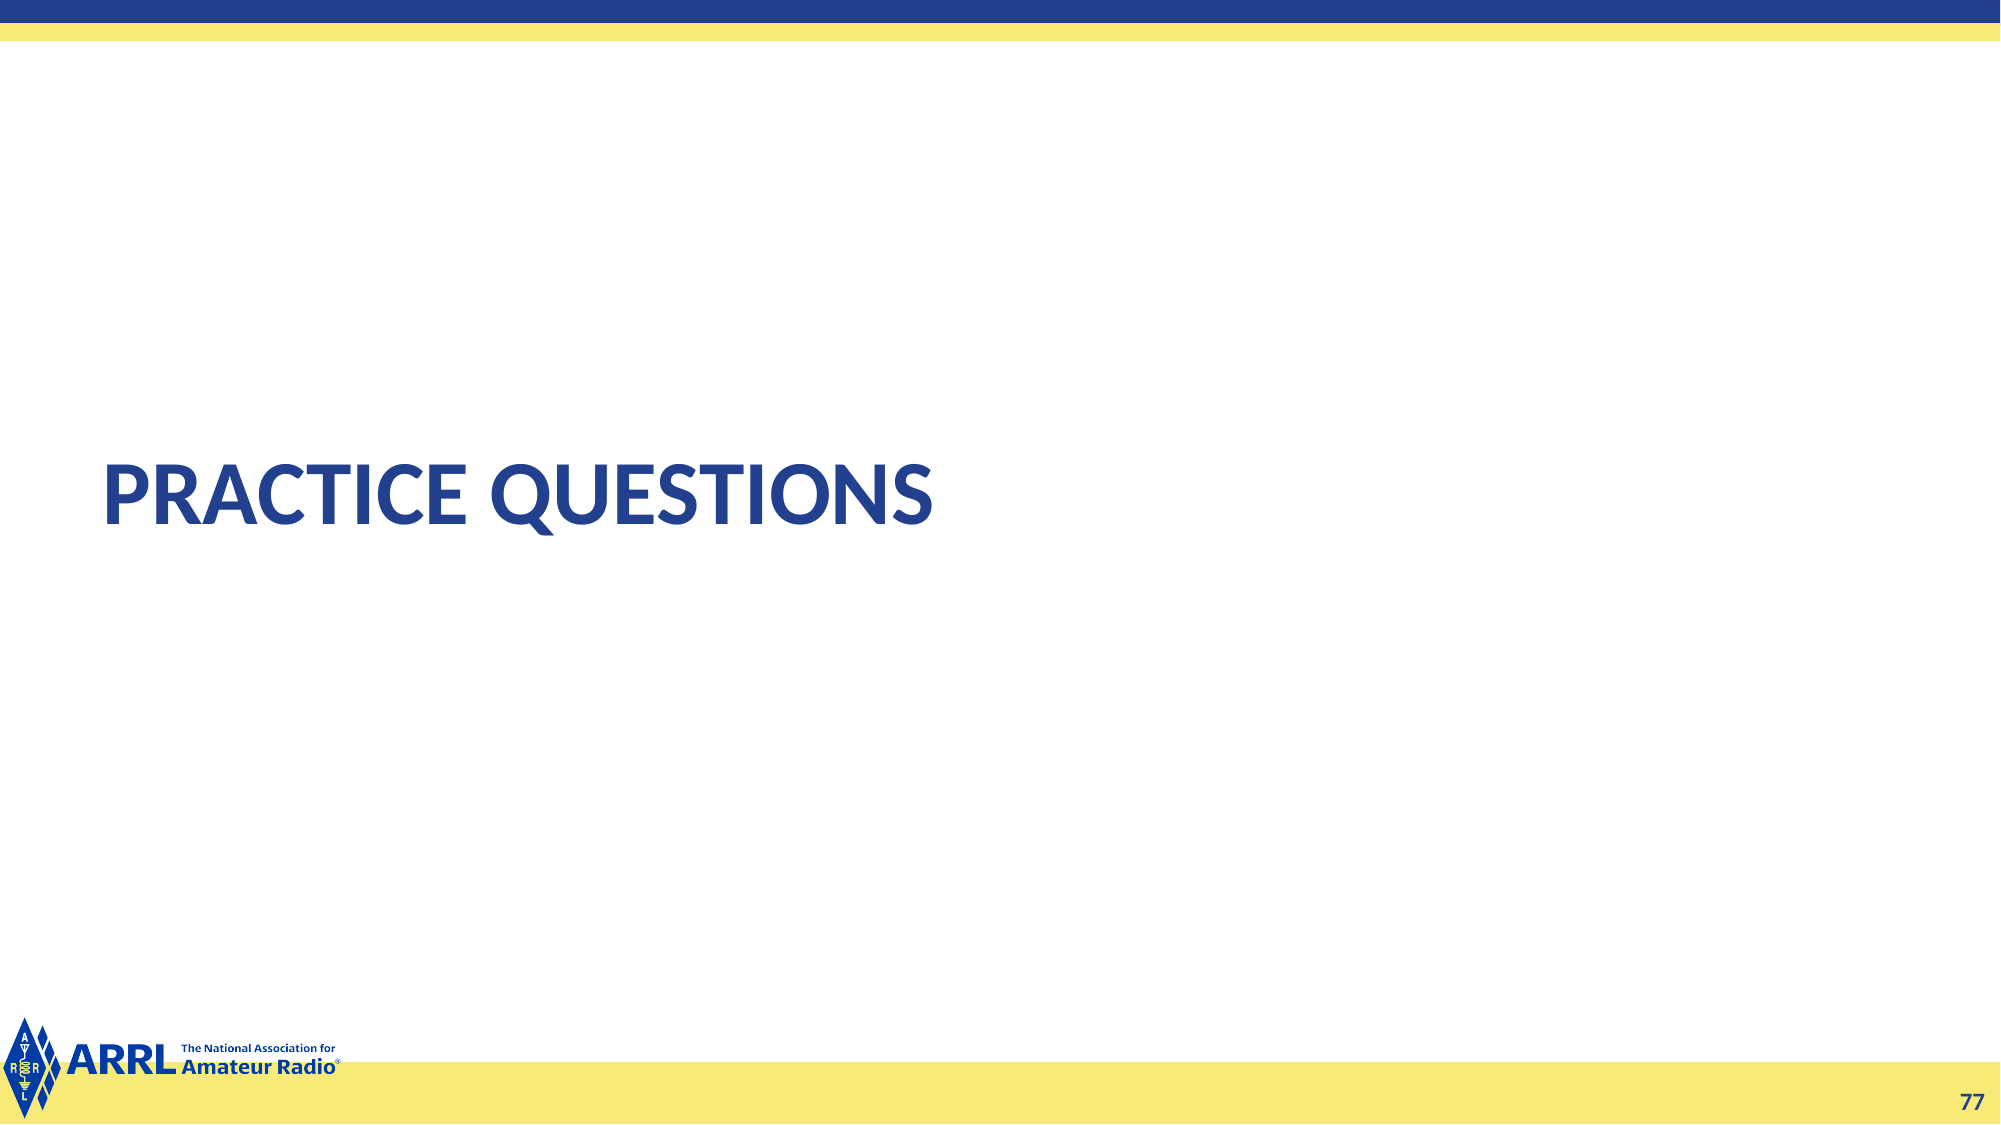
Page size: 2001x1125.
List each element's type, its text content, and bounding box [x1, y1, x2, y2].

picture [1, 1015, 342, 1121]
title PRACTICE QUESTIONS [87, 437, 1888, 625]
